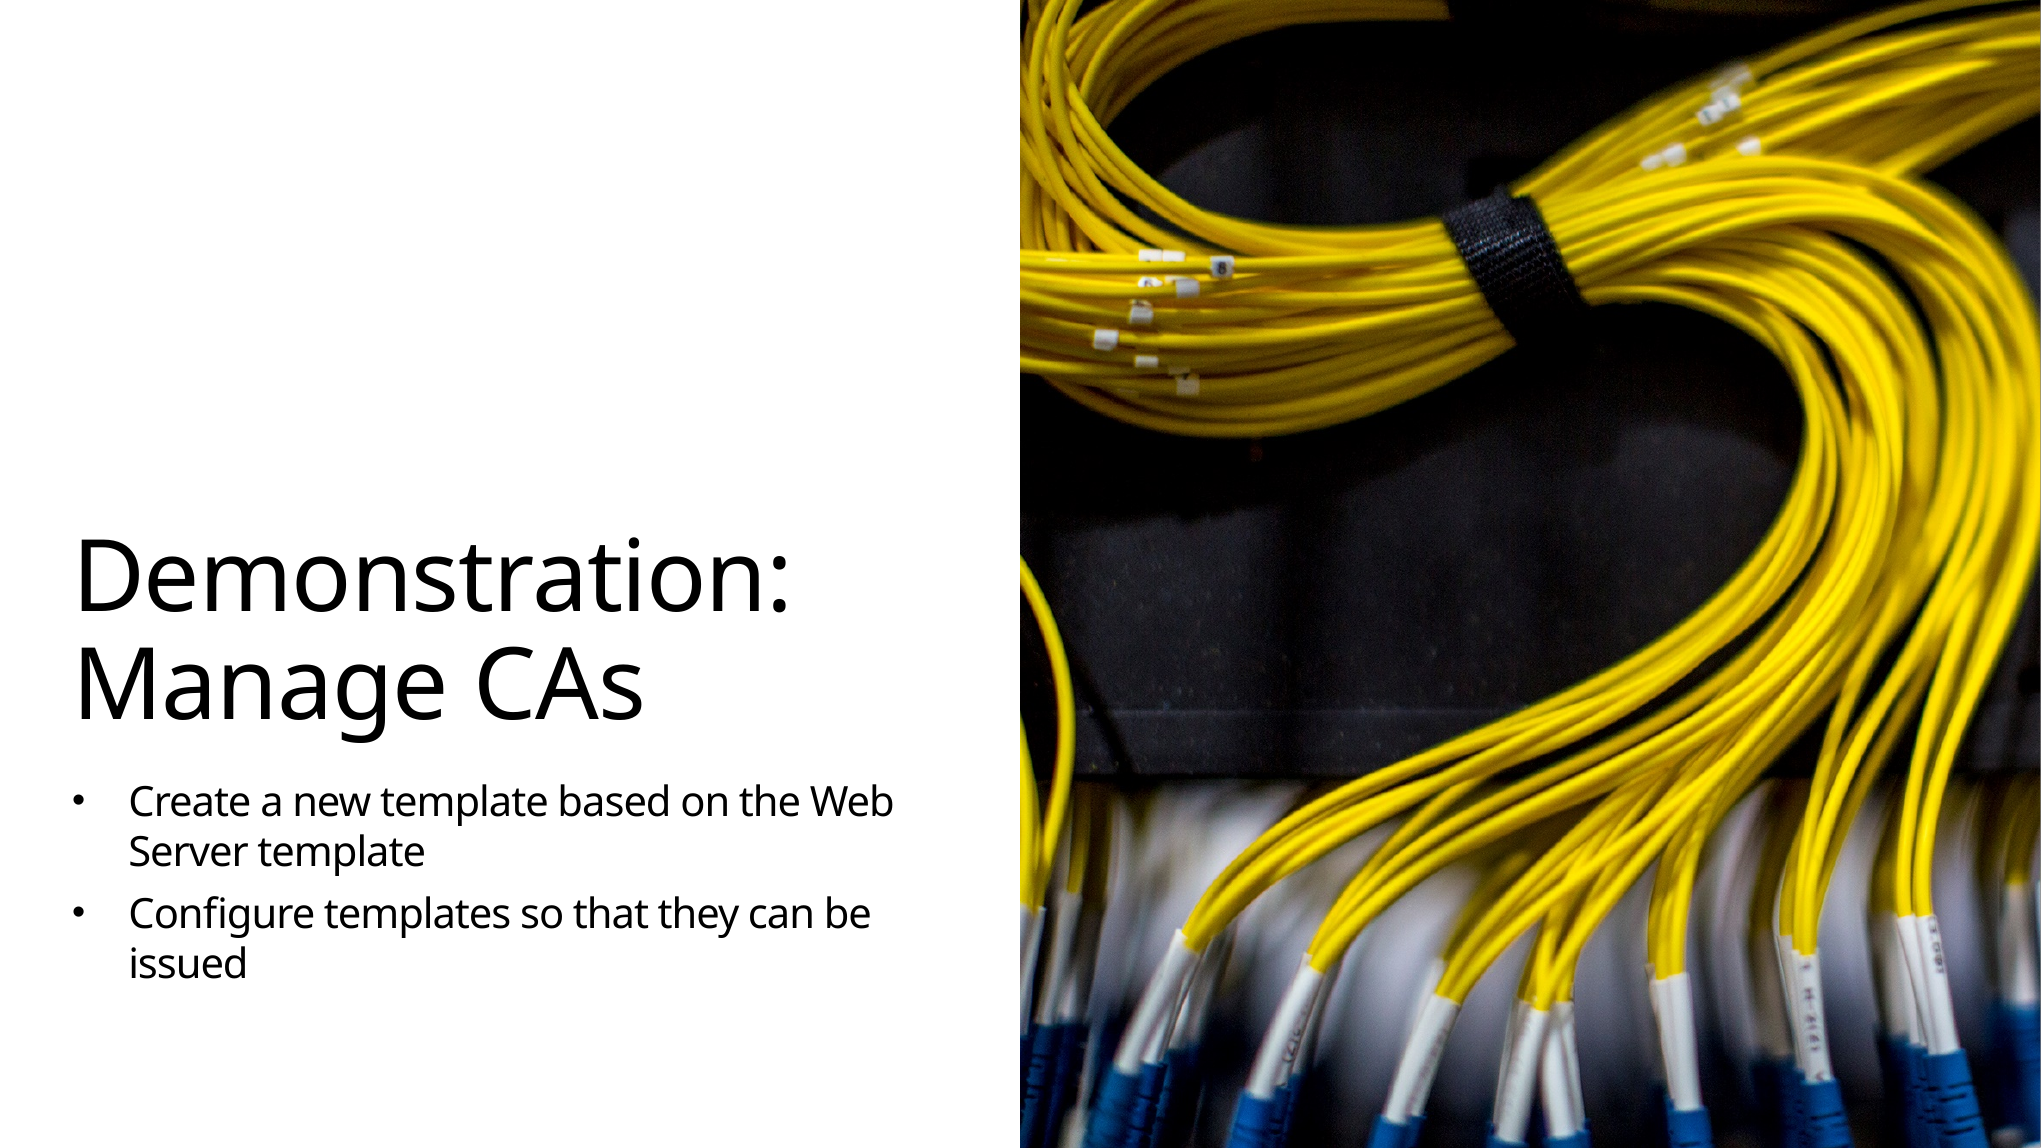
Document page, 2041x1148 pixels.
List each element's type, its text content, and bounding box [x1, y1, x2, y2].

subtitle Create a new template based on the Web Server template Configure templates so that they can be issued [71, 774, 981, 1052]
picture [1020, 0, 2041, 1148]
title Demonstration: Manage CAs [71, 471, 981, 772]
